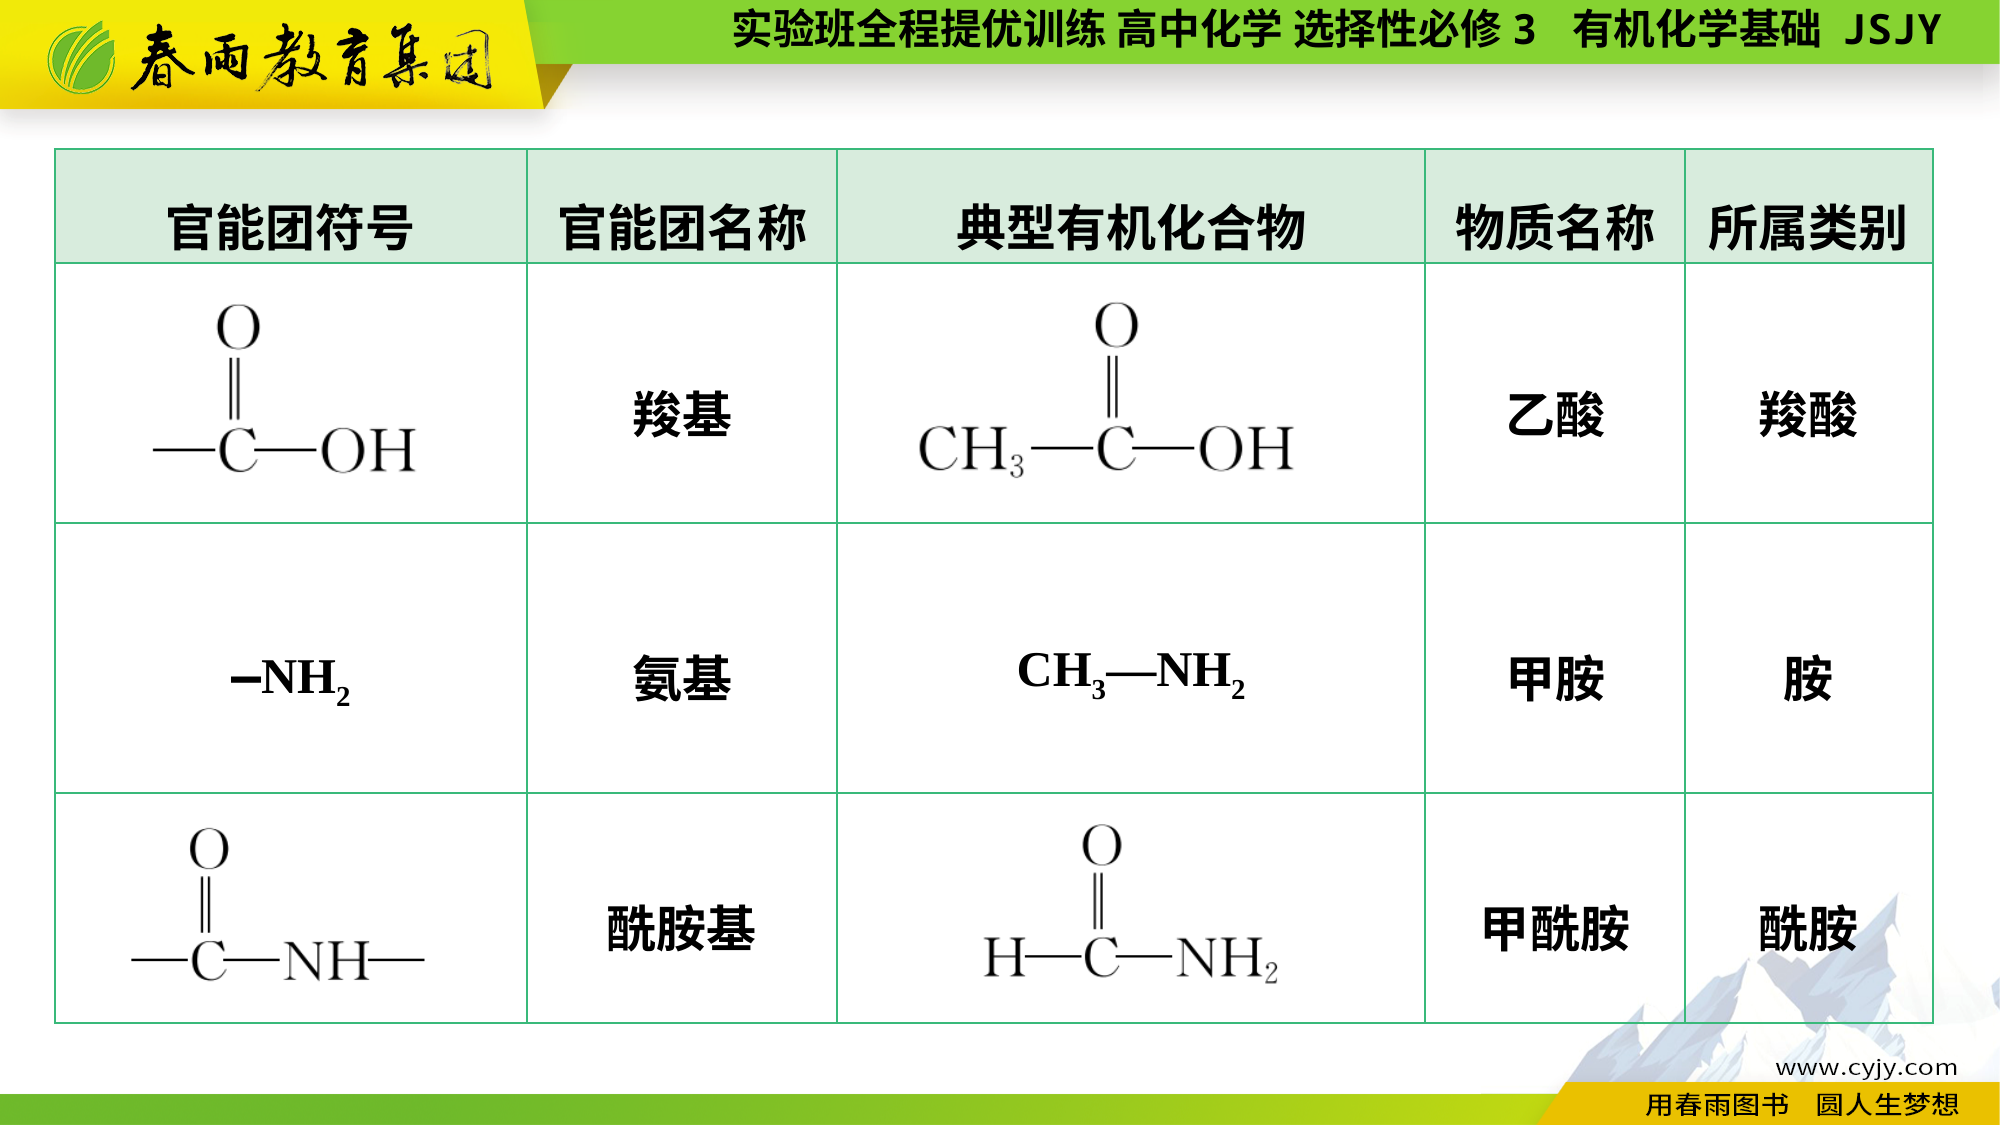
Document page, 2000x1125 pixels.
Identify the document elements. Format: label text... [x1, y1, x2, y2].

table_cell 胺 [1686, 524, 1932, 792]
table_cell CH3—NH2 [838, 524, 1424, 792]
table_cell 羧酸 [1686, 264, 1932, 522]
table_cell 酰胺基 [528, 794, 836, 1022]
table_cell 酰胺 [1686, 794, 1932, 1022]
table_cell 氨基 [528, 524, 836, 792]
table_cell —NH2 [56, 524, 526, 792]
table_cell 甲酰胺 [1426, 794, 1684, 1022]
table_header 典型有机化合物 [838, 150, 1424, 262]
table_header 所属类别 [1686, 150, 1932, 262]
picture [0, 0, 2000, 1125]
table_header 官能团名称 [528, 150, 836, 262]
table_cell 乙酸 [1426, 264, 1684, 522]
table_cell [838, 264, 1424, 522]
table_cell [838, 794, 1424, 1022]
table_header 物质名称 [1426, 150, 1684, 262]
table_cell 羧基 [528, 264, 836, 522]
table_cell [56, 794, 526, 1022]
table_header 官能团符号 [56, 150, 526, 262]
table_cell 甲胺 [1426, 524, 1684, 792]
table_cell [56, 264, 526, 522]
